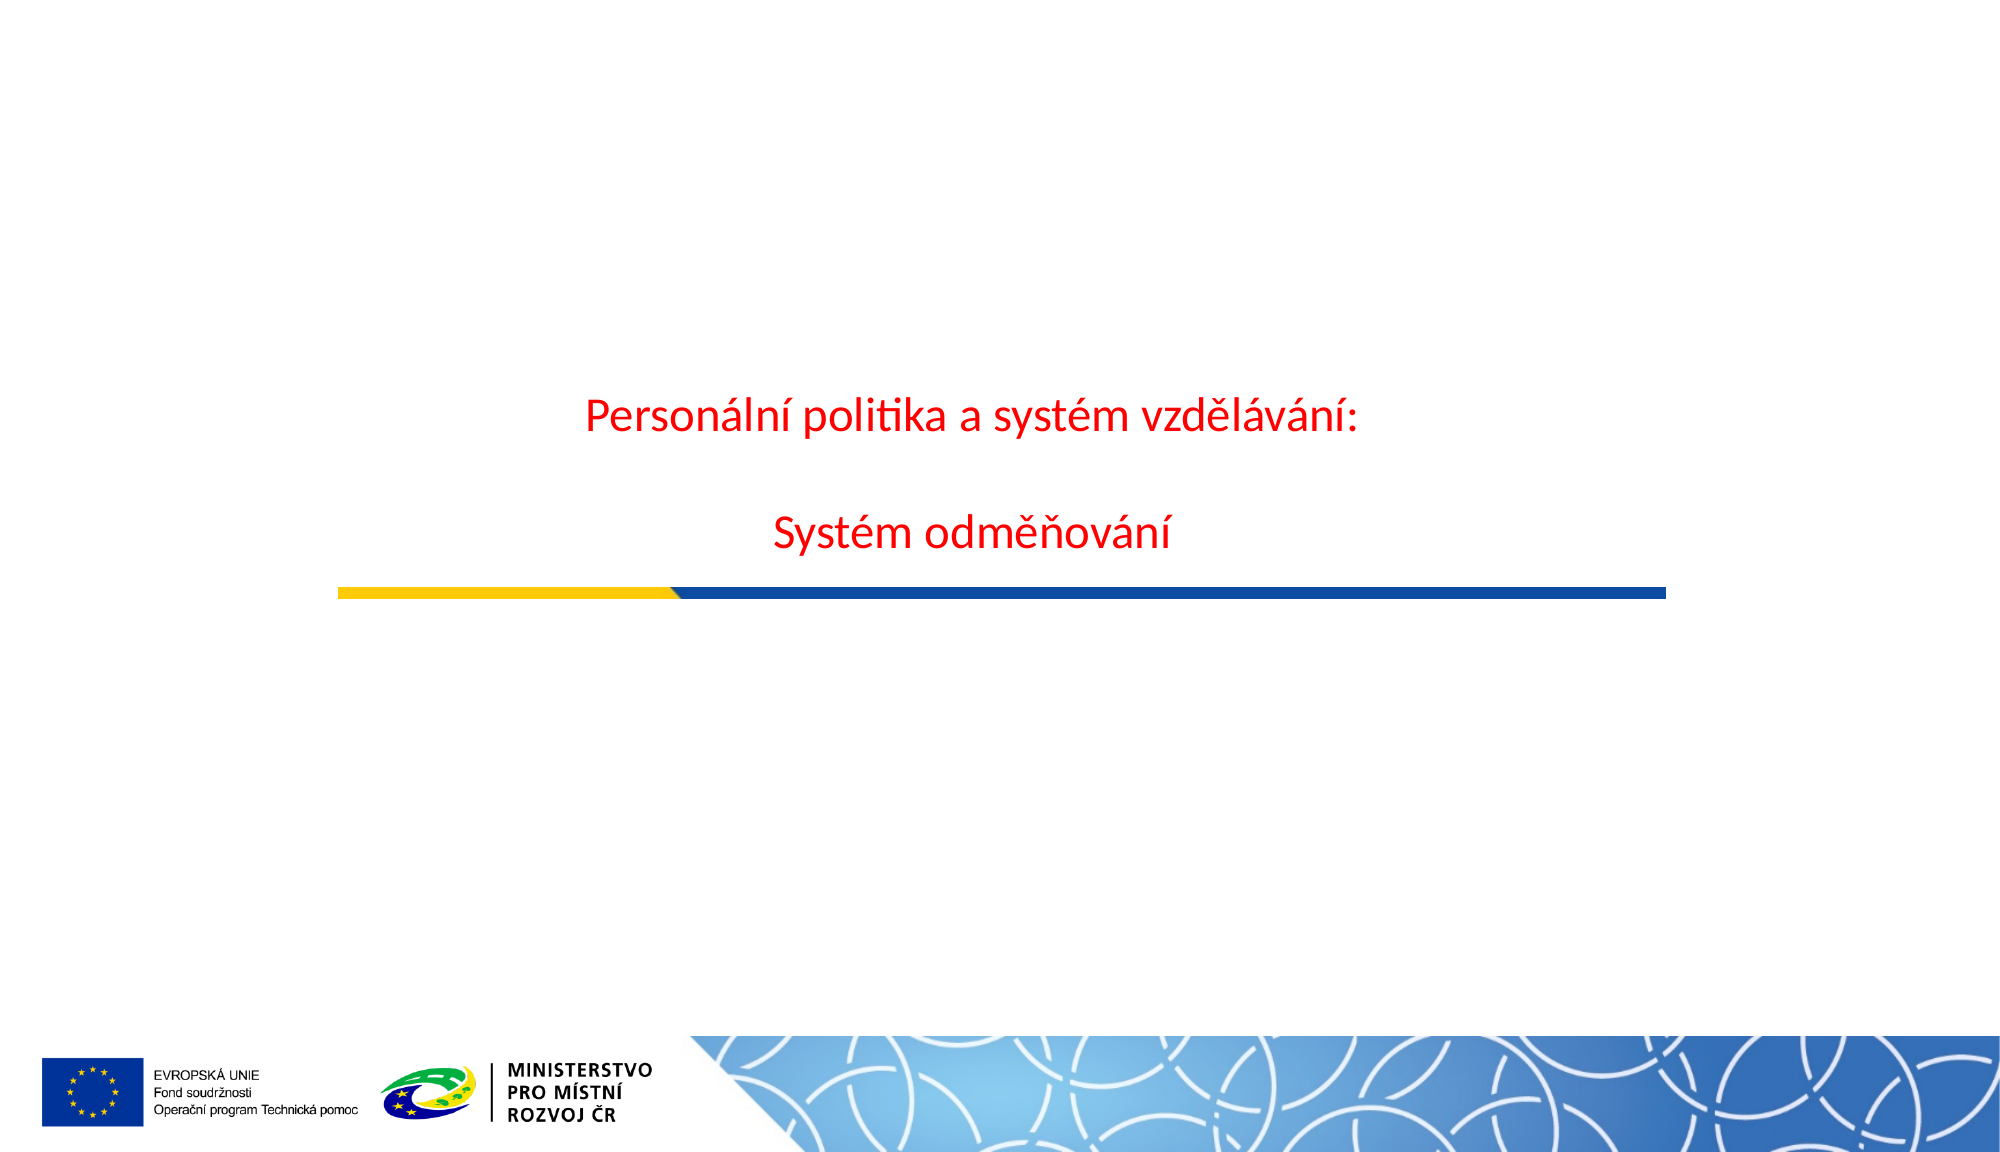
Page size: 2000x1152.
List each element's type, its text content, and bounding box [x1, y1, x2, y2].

title Personální politika a systém vzdělávání: Systém odměňování [54, 375, 1891, 568]
picture [338, 587, 1666, 599]
picture [680, 1036, 2000, 1152]
picture [19, 1035, 674, 1149]
